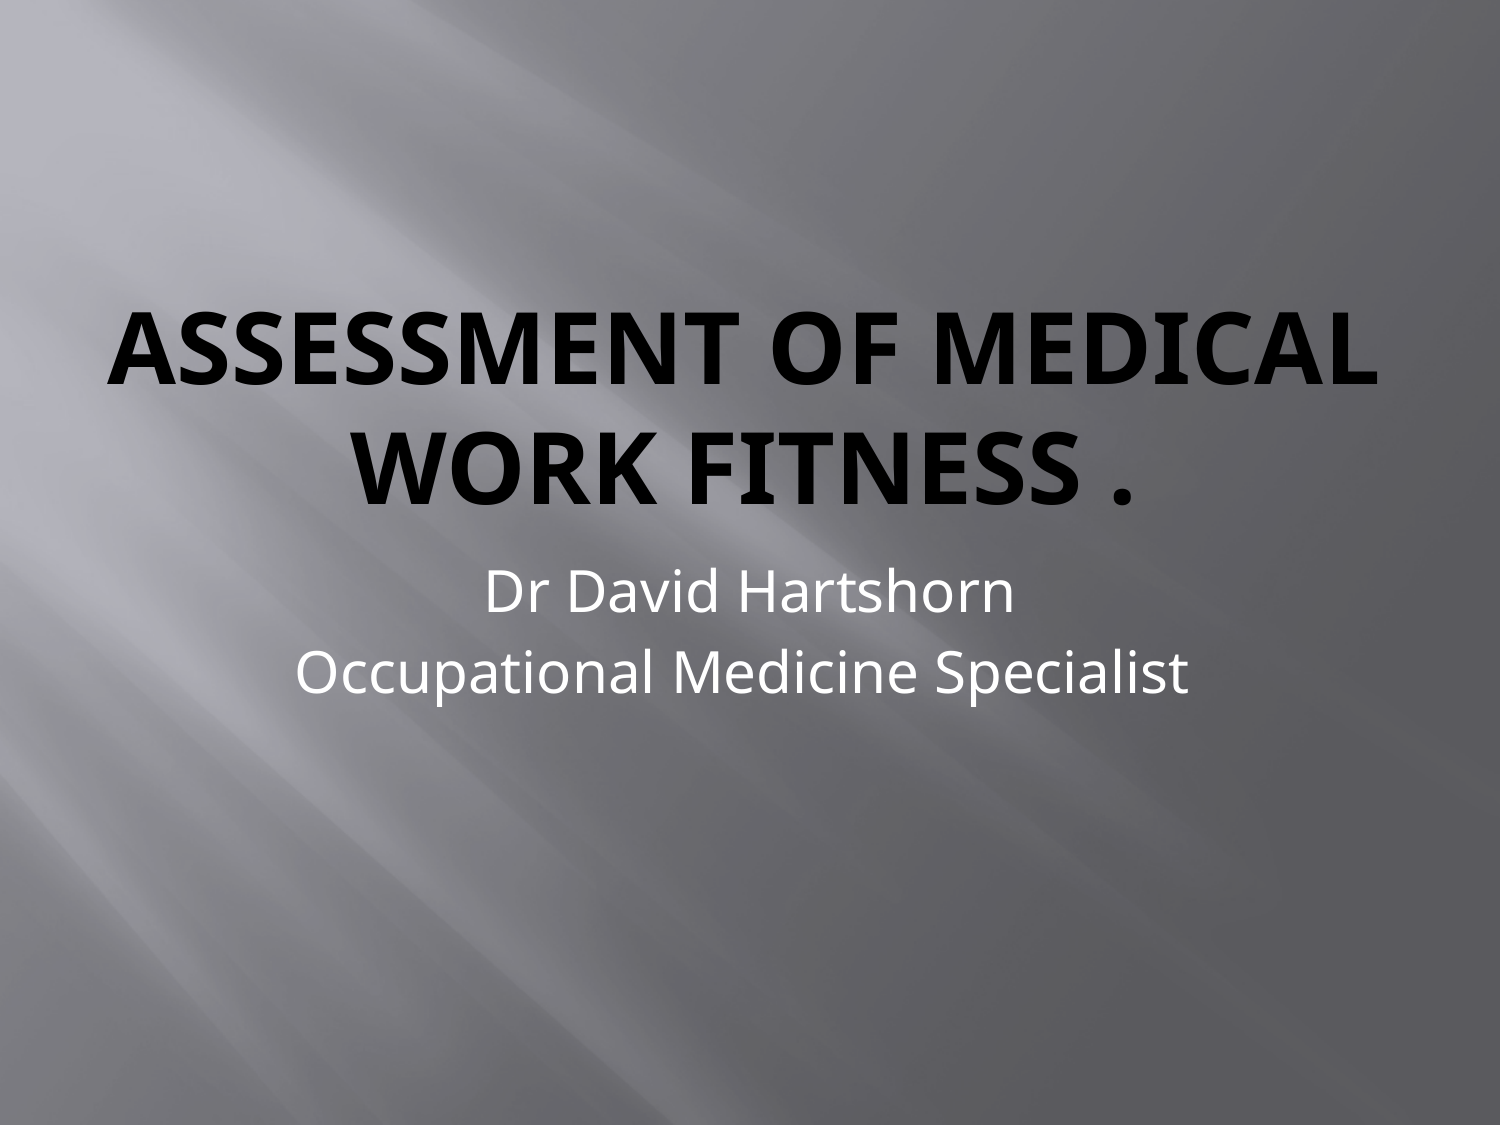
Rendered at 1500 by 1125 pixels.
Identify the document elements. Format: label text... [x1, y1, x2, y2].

subtitle Dr David Hartshorn Occupational Medicine Specialist [225, 546, 1275, 834]
title Assessment OF Medical work Fitness . [69, 224, 1420, 525]
